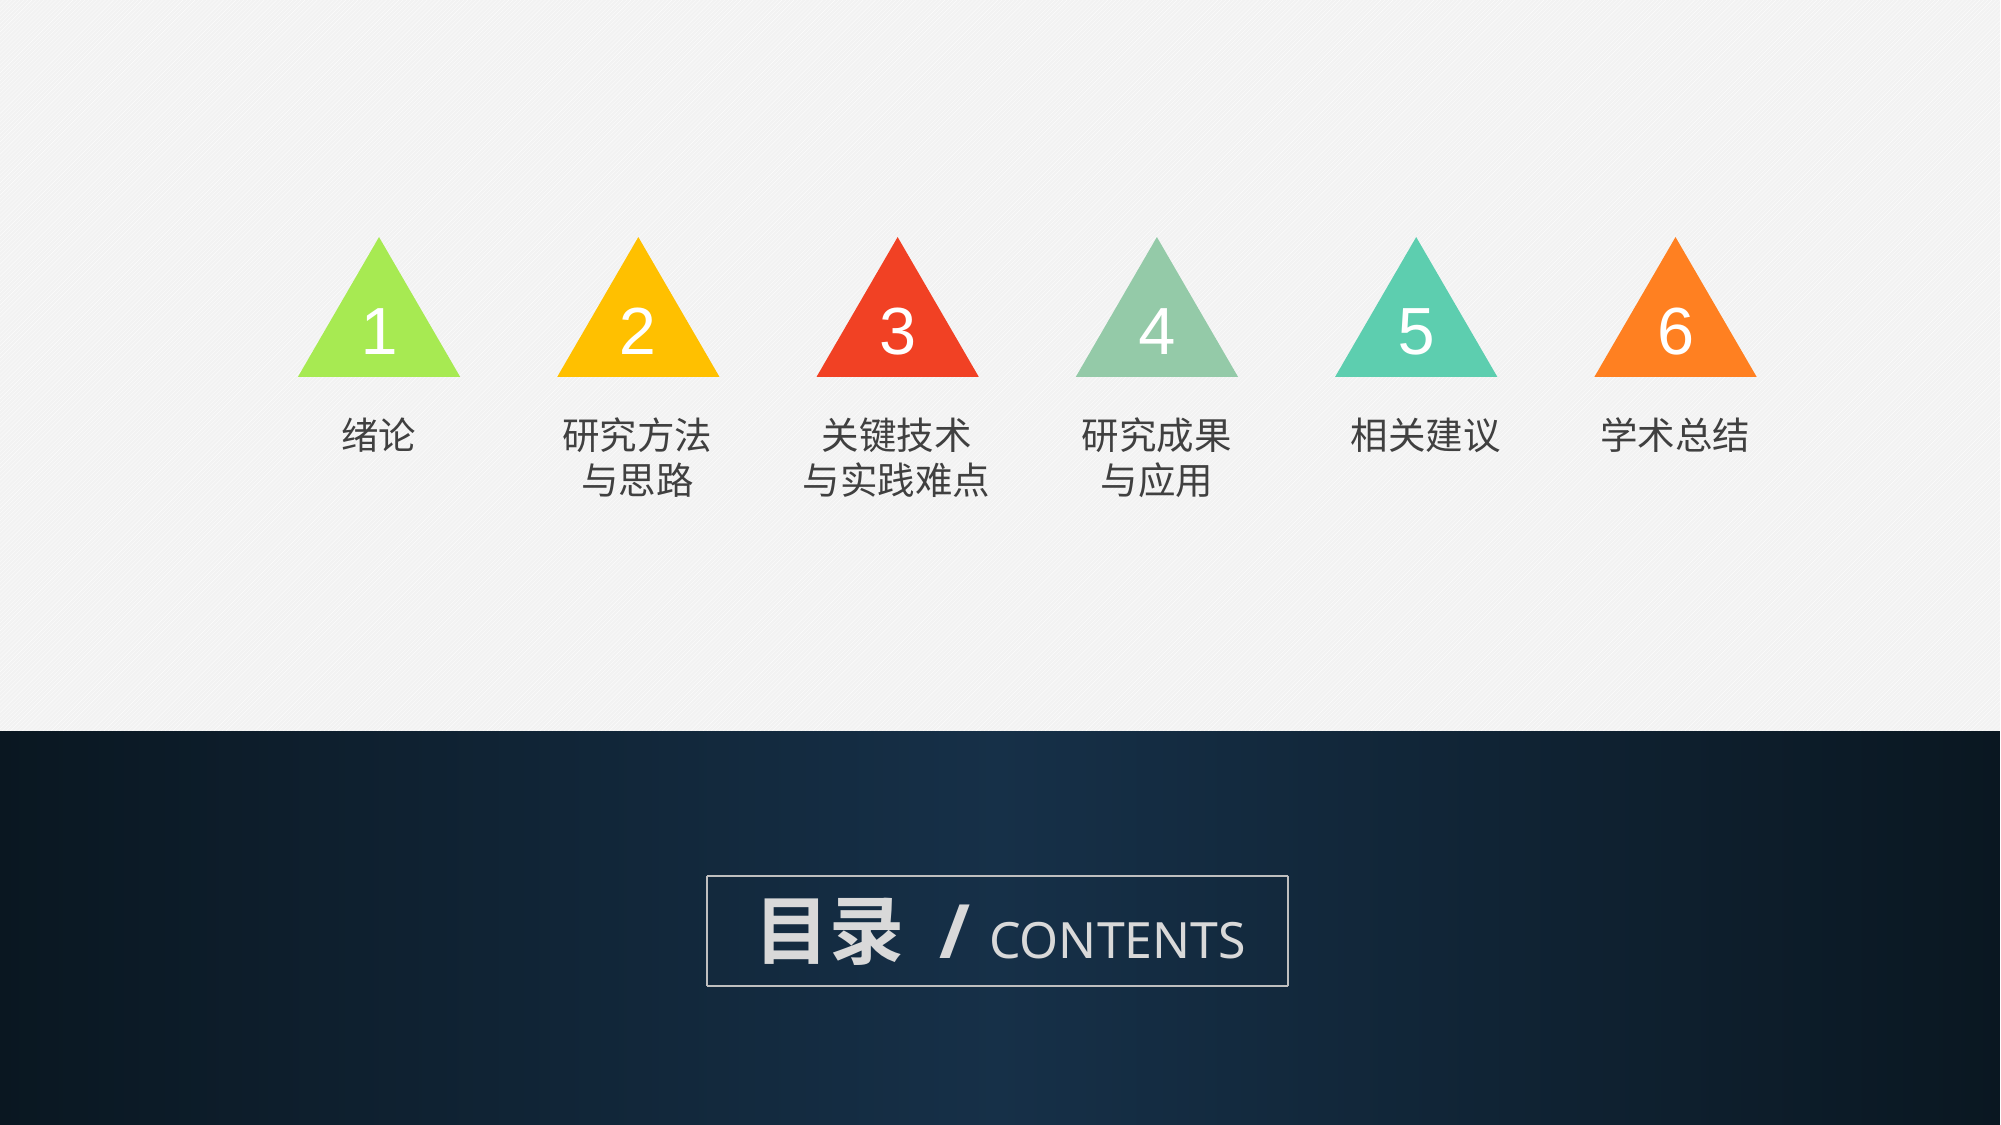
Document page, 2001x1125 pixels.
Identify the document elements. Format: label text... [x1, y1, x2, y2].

text_box 研究方法 与思路 [547, 404, 728, 510]
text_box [1594, 237, 1757, 377]
text_box 相关建议 [1335, 404, 1516, 465]
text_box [1075, 237, 1238, 377]
text_box 学术总结 [1585, 404, 1766, 465]
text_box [297, 237, 461, 377]
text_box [1335, 237, 1498, 377]
text_box 目录 / CONTENTS [728, 877, 1272, 981]
text_box 研究成果 与应用 [1067, 404, 1247, 510]
text_box 绪论 [326, 404, 432, 465]
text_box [816, 237, 979, 377]
text_box 关键技术 与实践难点 [788, 404, 1006, 510]
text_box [557, 237, 720, 377]
